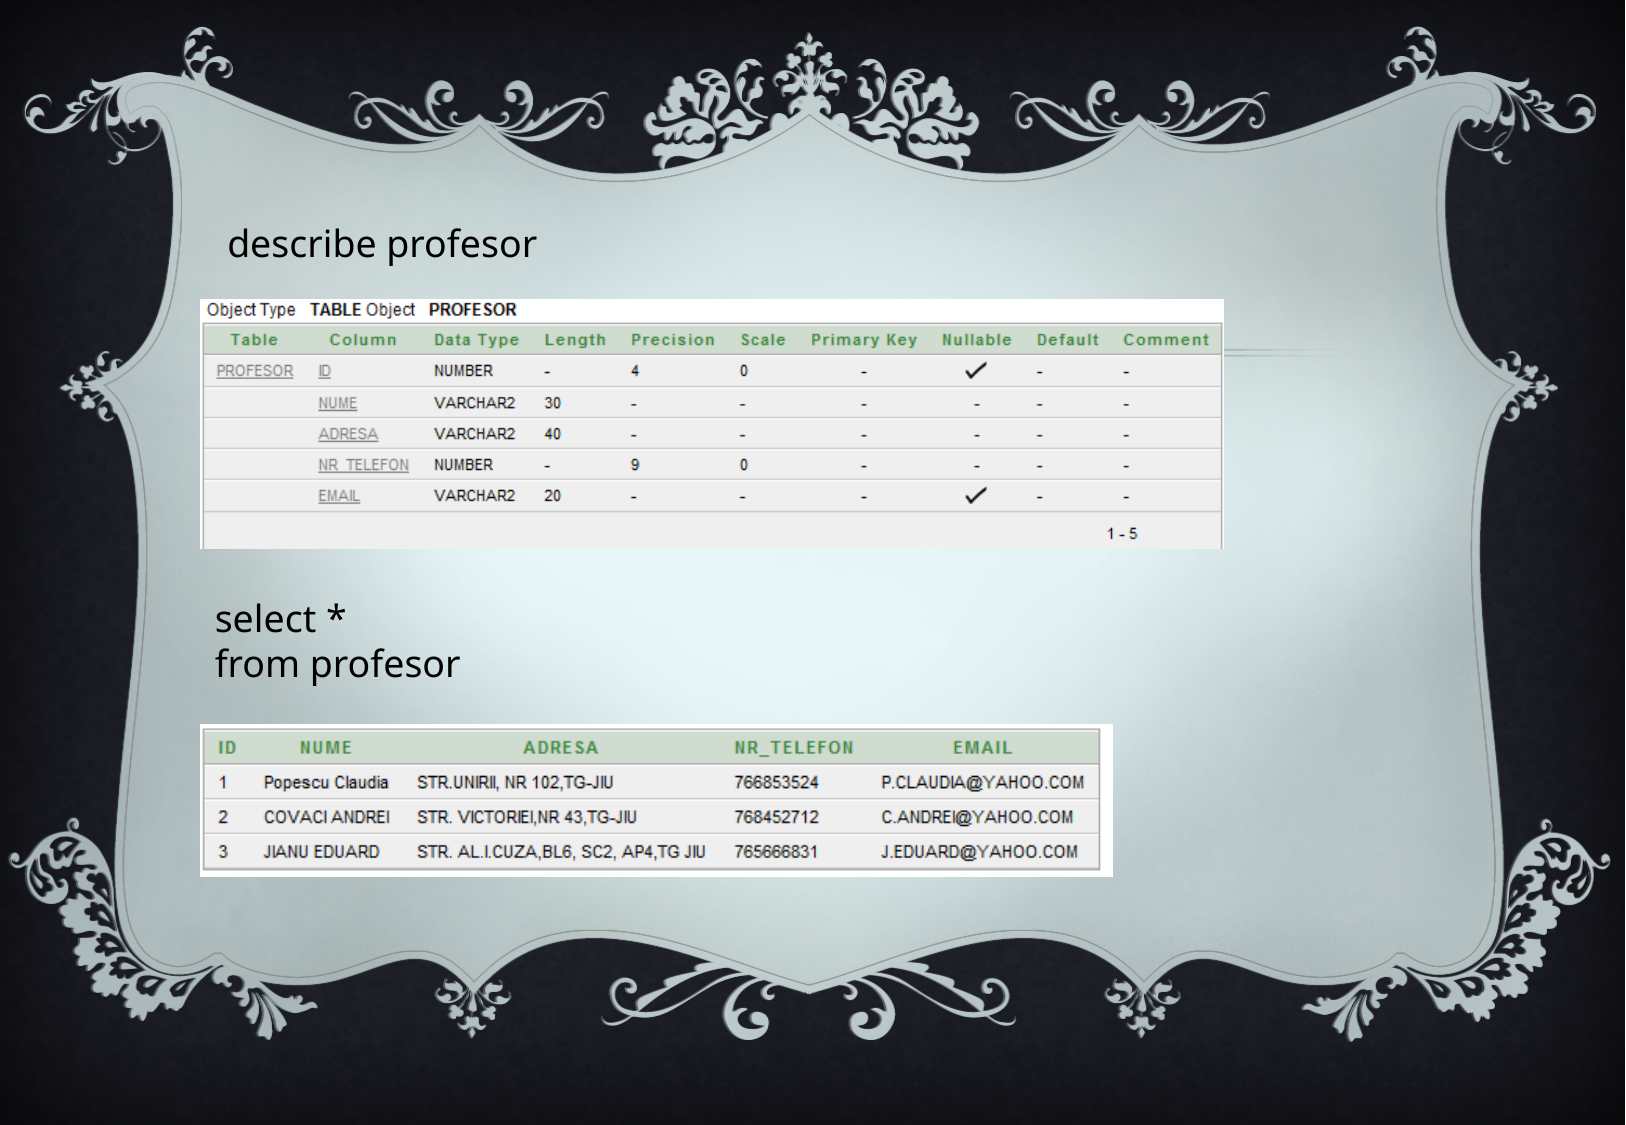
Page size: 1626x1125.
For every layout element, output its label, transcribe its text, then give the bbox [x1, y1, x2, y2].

picture [0, 0, 1625, 265]
text_box describe profesor [212, 212, 688, 273]
picture [0, 299, 1625, 1125]
text_box select * from profesor [199, 587, 1088, 724]
